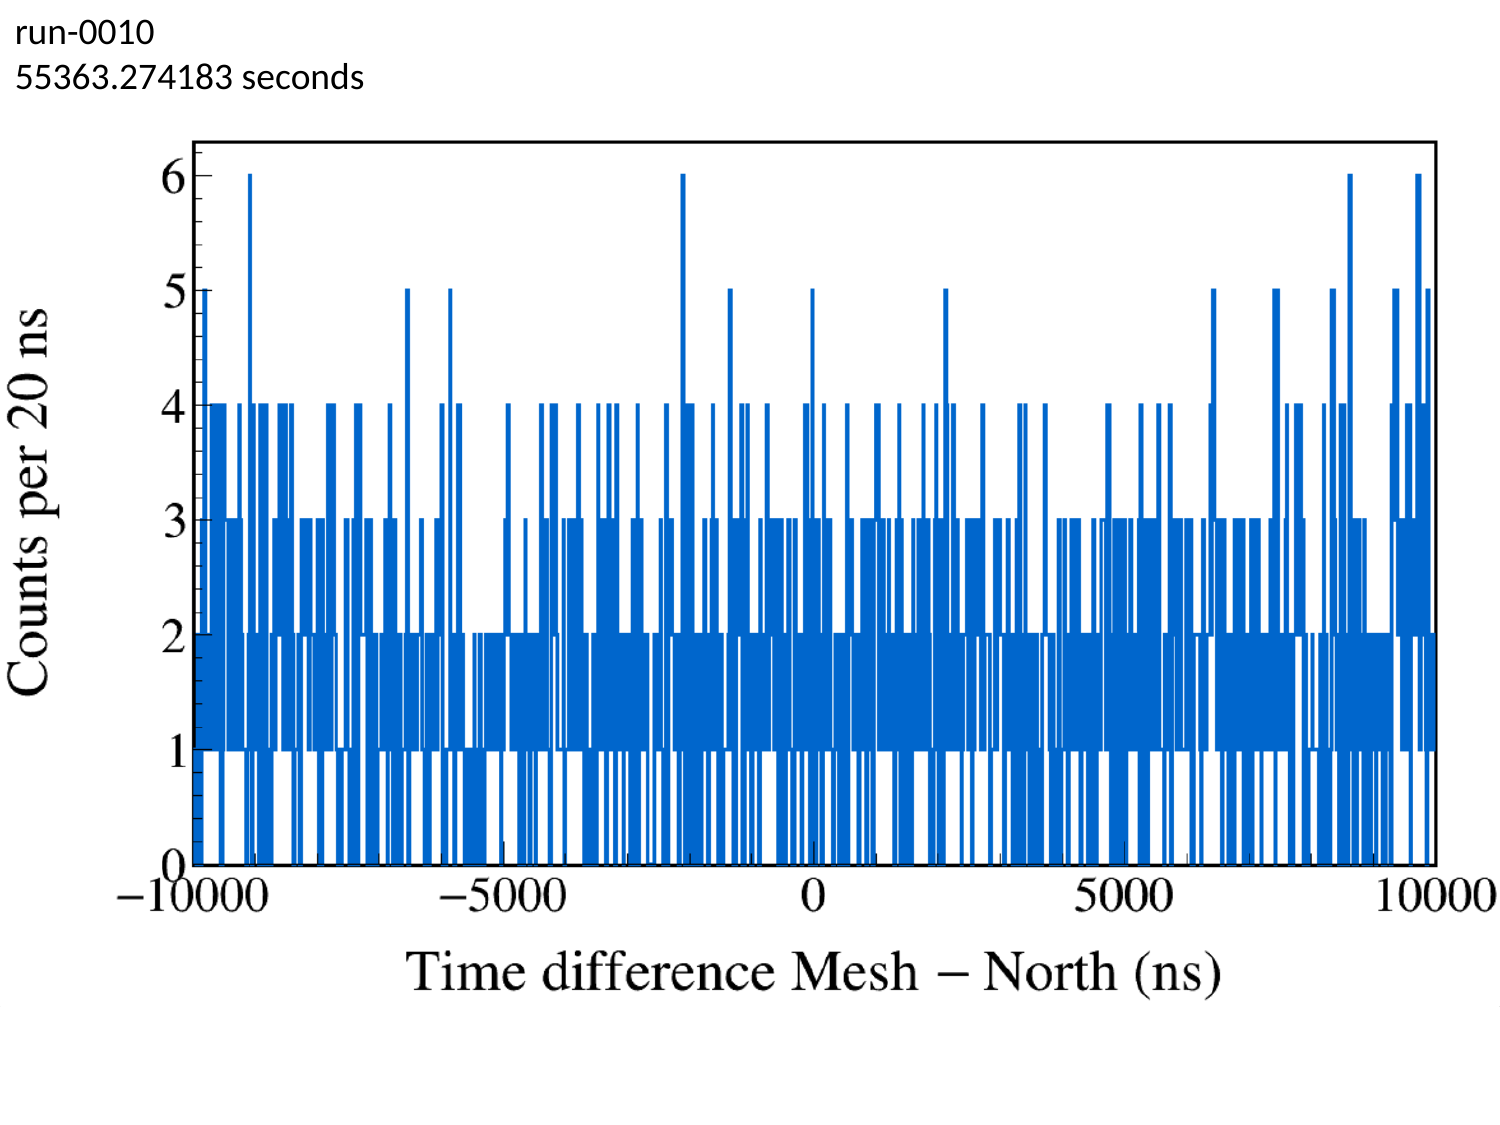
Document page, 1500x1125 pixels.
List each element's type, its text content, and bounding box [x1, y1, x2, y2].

text_box run-0010 55363.274183 seconds [0, 0, 389, 105]
picture [0, 118, 1500, 1007]
